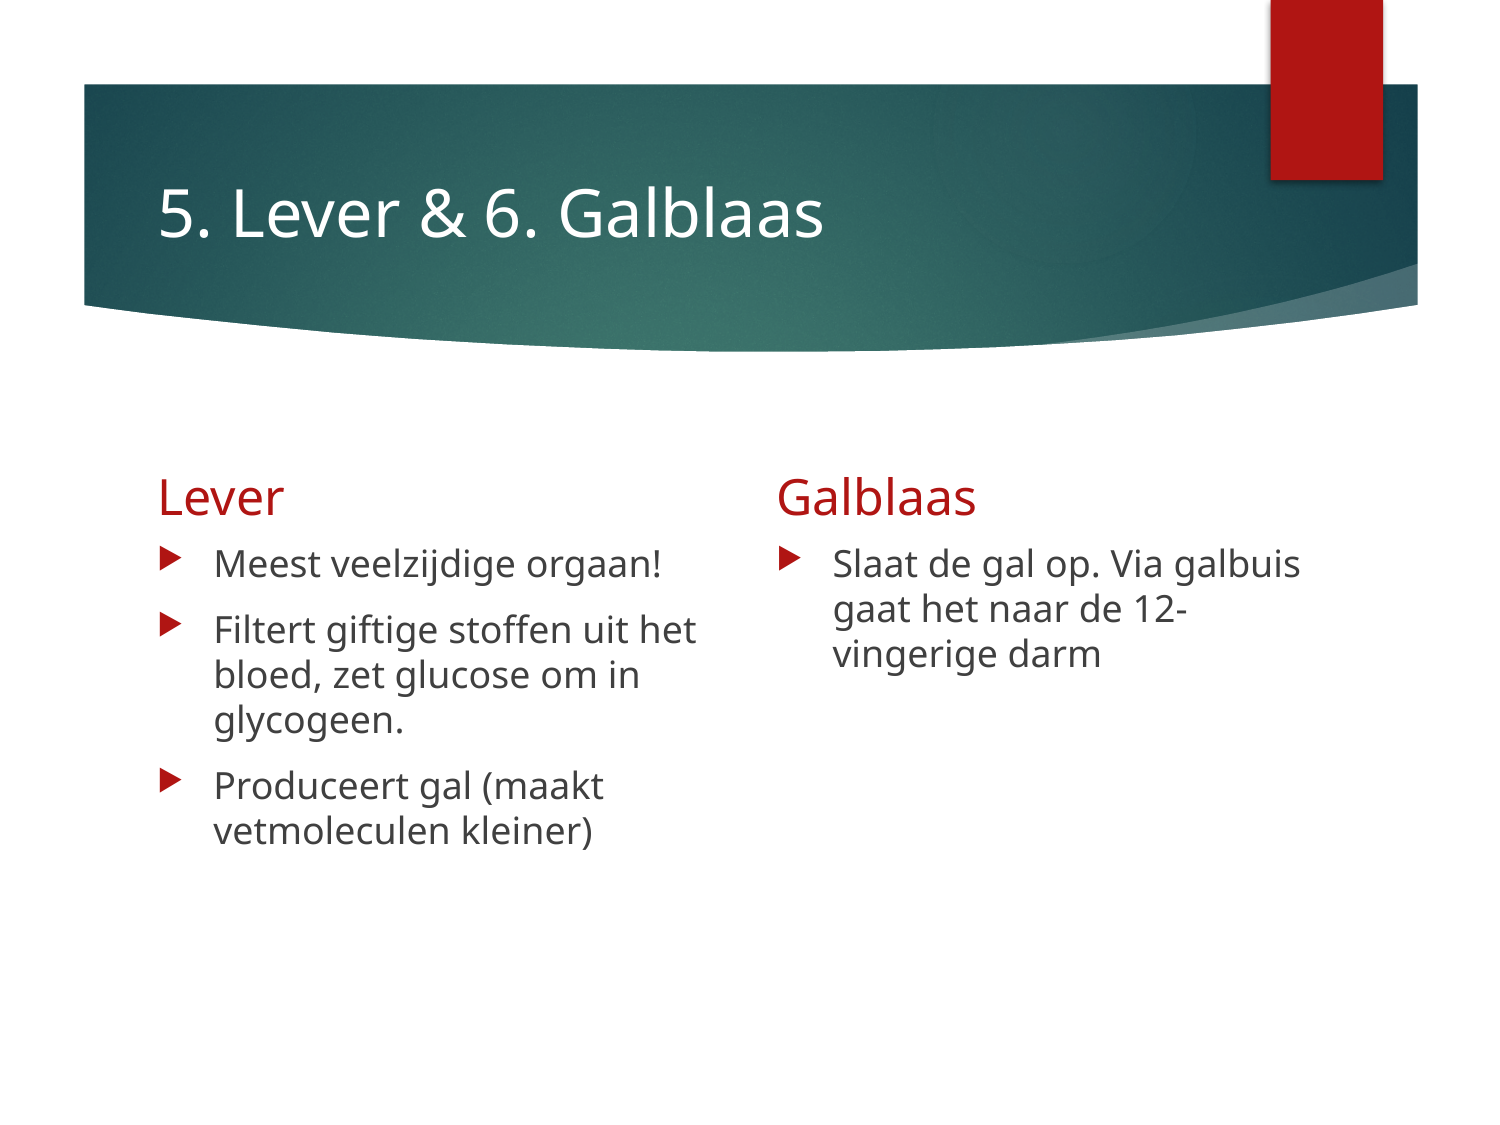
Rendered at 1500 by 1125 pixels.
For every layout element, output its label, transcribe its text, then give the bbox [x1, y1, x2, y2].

list Galblaas [761, 408, 1358, 532]
list Slaat de gal op. Via galbuis gaat het naar de 12-vingerige darm [761, 532, 1358, 988]
list Meest veelzijdige orgaan! Filtert giftige stoffen uit het bloed, zet glucose om in glycogeen. Produceert gal (maakt vetmoleculen kleiner) [142, 532, 739, 988]
list Lever [142, 408, 739, 532]
title 5. Lever & 6. Galblaas [142, 152, 1183, 269]
